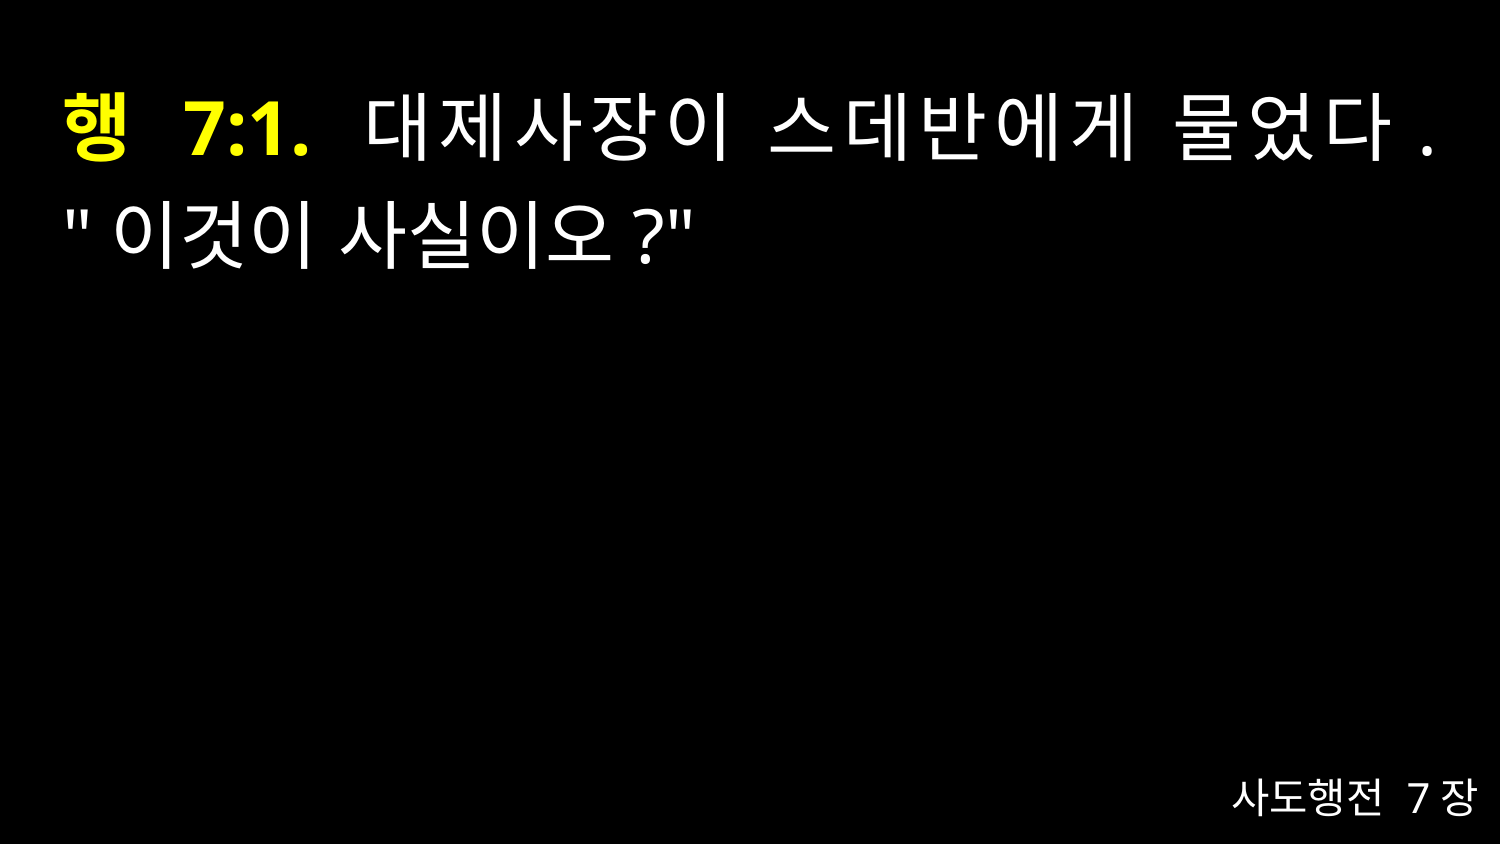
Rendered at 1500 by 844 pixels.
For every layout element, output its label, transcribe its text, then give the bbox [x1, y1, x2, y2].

title 행 7:1. 대제사장이 스데반에게 물었다. "이것이 사실이오?" [0, 0, 1500, 844]
subtitle 사도행전 7장 [916, 770, 1500, 844]
